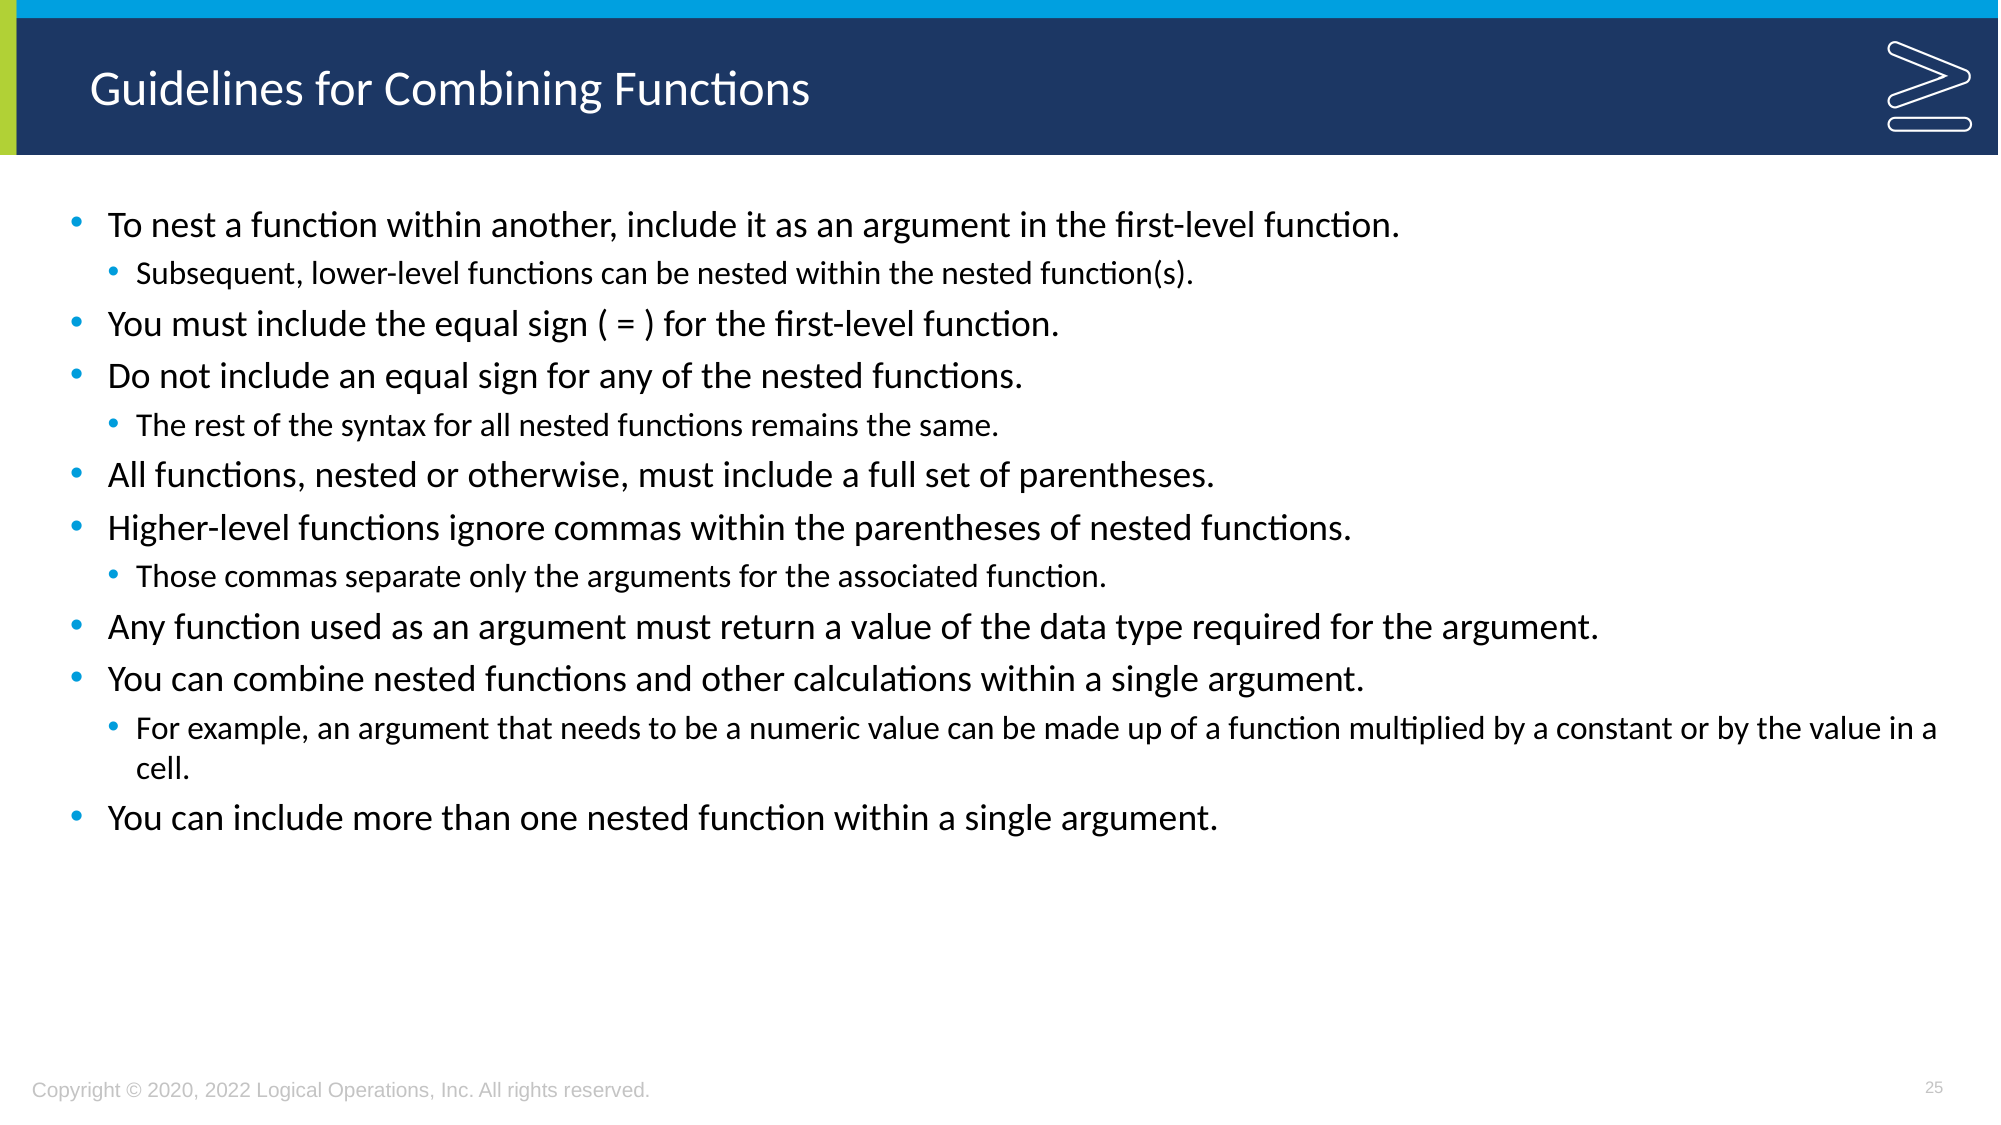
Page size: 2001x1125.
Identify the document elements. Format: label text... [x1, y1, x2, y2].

picture [1850, 19, 1998, 155]
picture [0, 0, 74, 155]
slide_number 25 [1491, 1057, 1959, 1118]
list To nest a function within another, include it as an argument in the first-level function. Subsequent, lower-level functions can be nested within the nested function(s). You must include the equal sign ( = ) for the first-level function. Do not include an equal sign for any of the nested functions. The rest of the syntax for all nested functions remains the same. All functions, nested or otherwise, must include a full set of parentheses. Higher-level functions ignore commas within the parentheses of nested functions. Those commas separate only the arguments for the associated function. Any function used as an argument must return a value of the data type required for the argument. You can combine nested functions and other calculations within a single argument. For example, an argument that needs to be a numeric value can be made up of a function multiplied by a constant or by the value in a cell. You can include more than one nested function within a single argument. [55, 192, 1968, 1037]
title Guidelines for Combining Functions [74, 16, 1850, 155]
